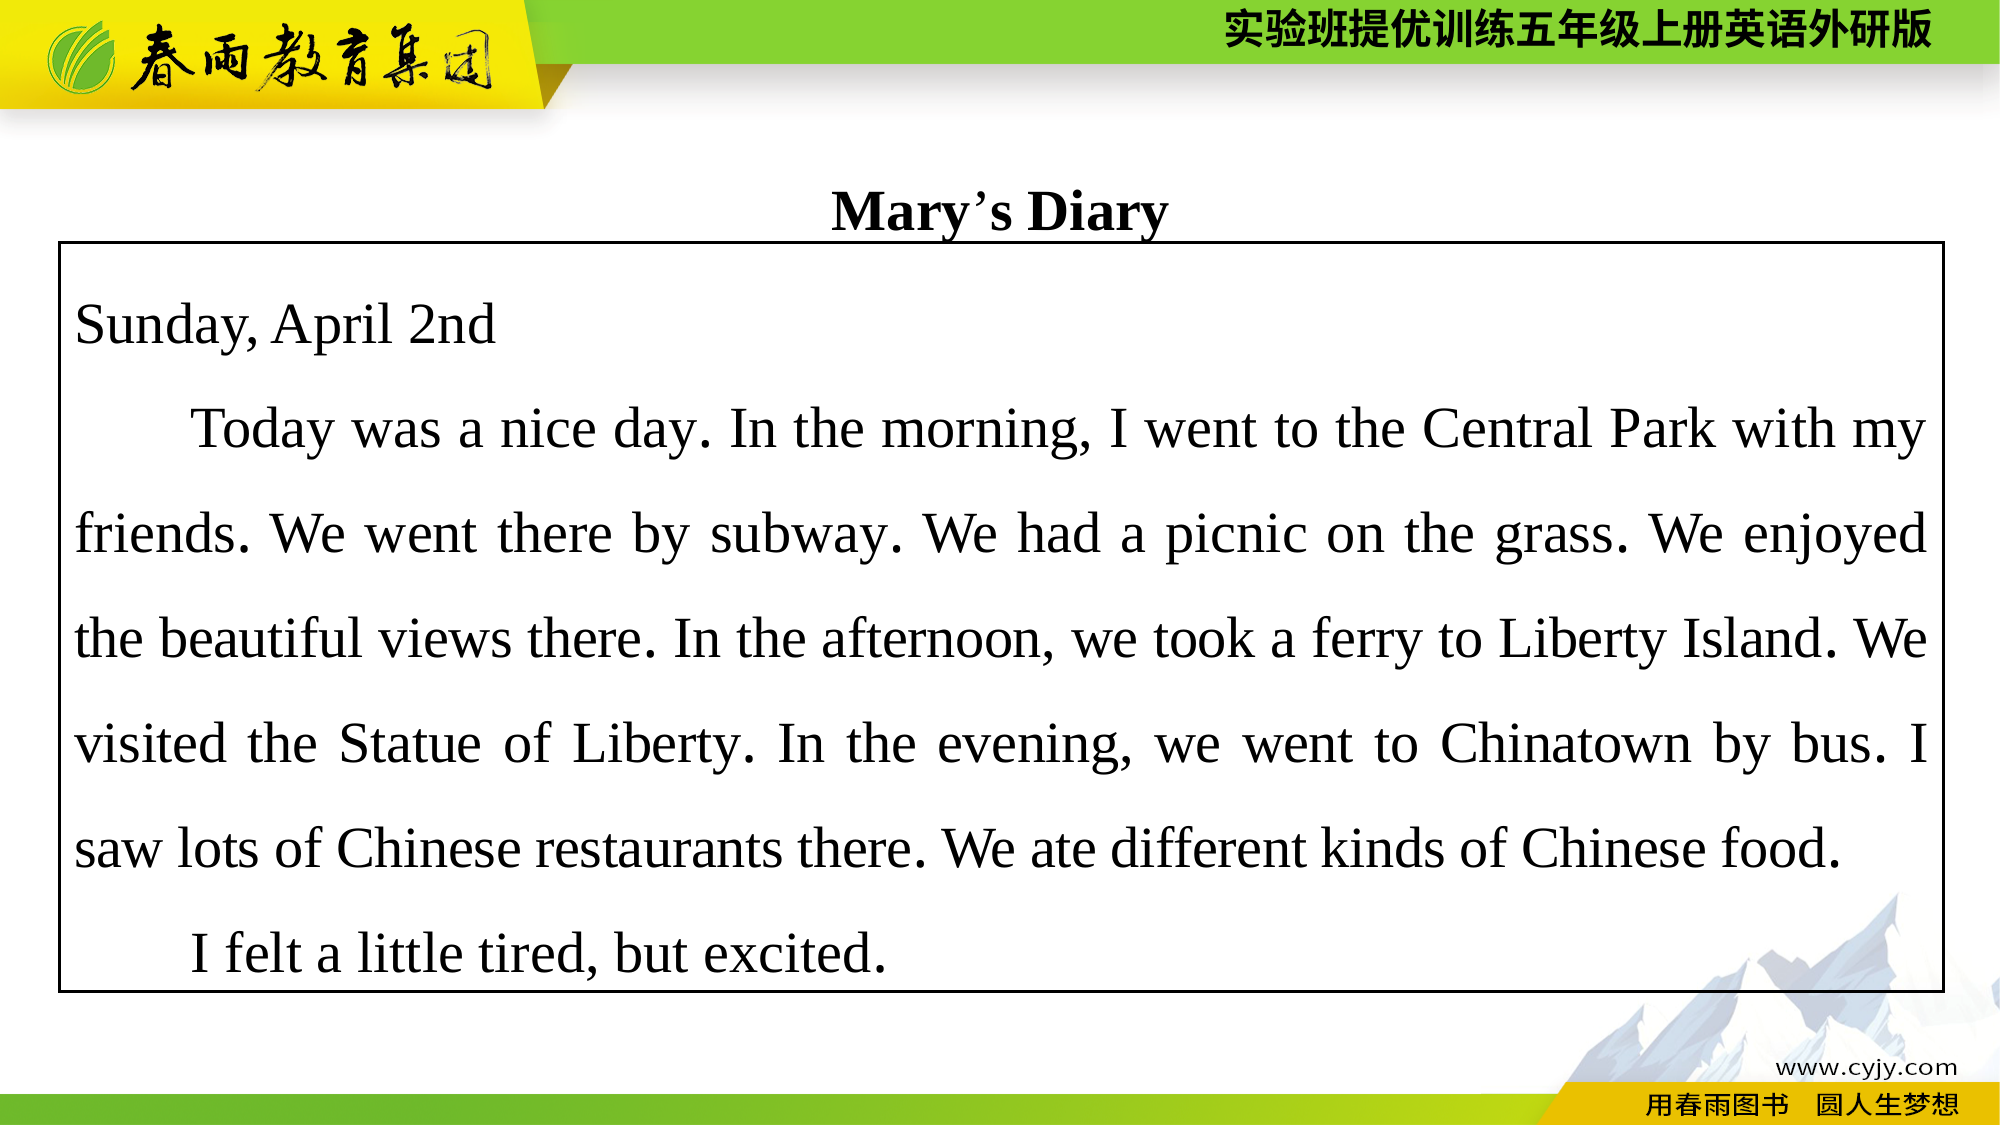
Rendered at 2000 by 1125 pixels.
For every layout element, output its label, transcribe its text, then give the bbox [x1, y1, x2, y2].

text_box Sunday, April 2nd Today was a nice day. In the morning, I went to the Central Park with my friends. We went there by subway. We had a picnic on the grass. We enjoyed the beautiful views there. In the afternoon, we took a ferry to Liberty Island. We visited the Statue of Liberty. In the evening, we went to Chinatown by bus. I saw lots of Chinese restaurants there. We ate different kinds of Chinese food. I felt a little tired, but excited. [59, 242, 1944, 992]
list Mary’s Diary [59, 129, 1944, 238]
picture [0, 0, 2000, 1125]
